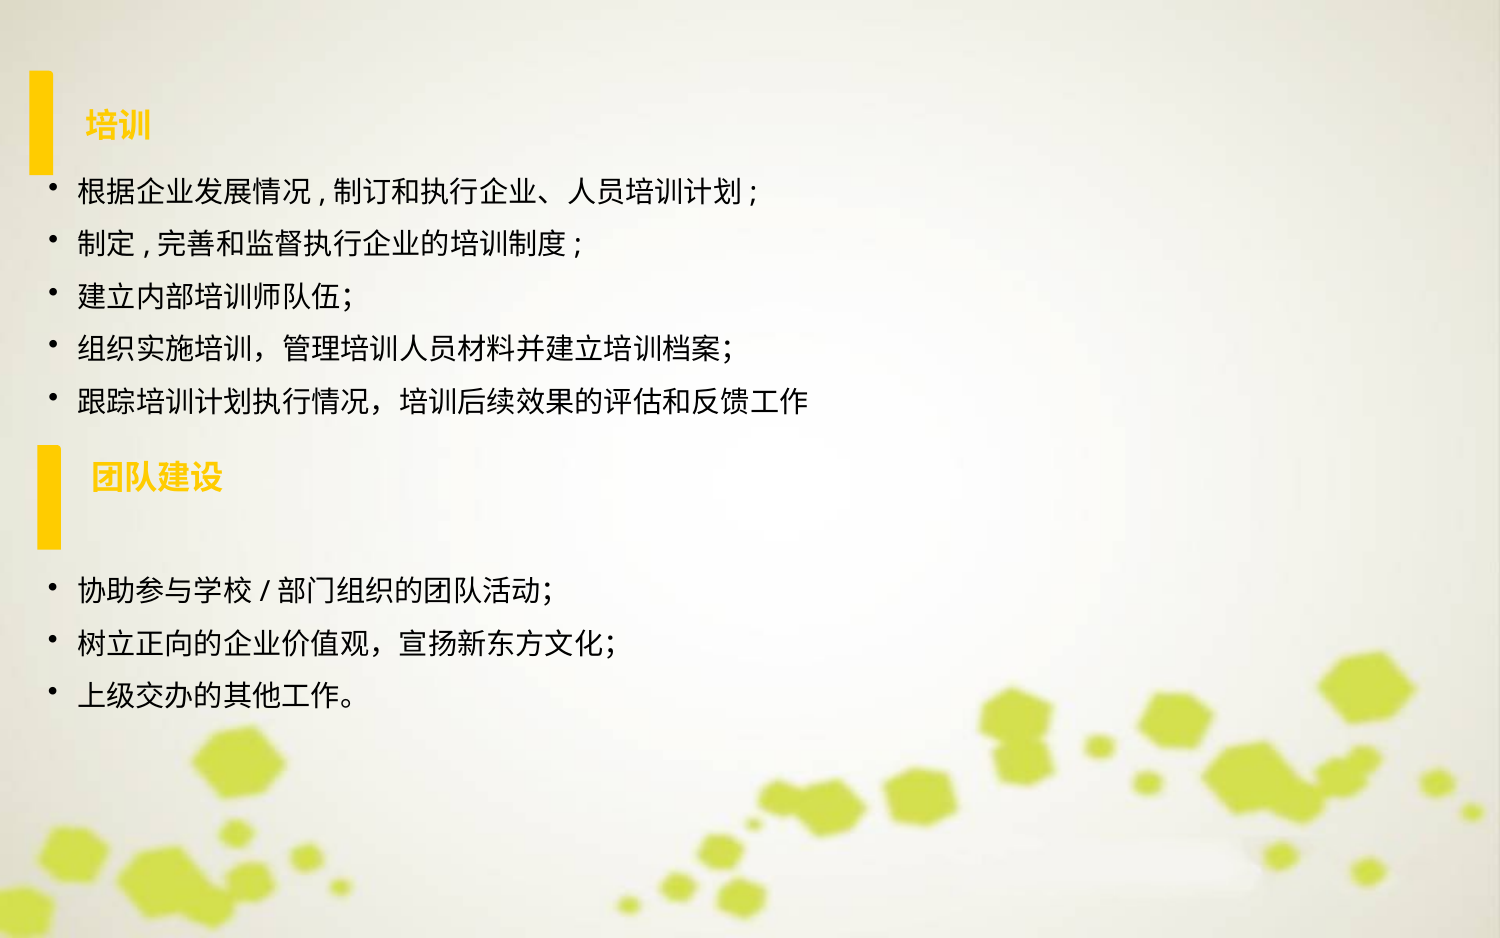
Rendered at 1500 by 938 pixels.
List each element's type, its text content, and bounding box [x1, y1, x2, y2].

picture [0, 0, 1500, 938]
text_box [36, 444, 1011, 550]
text_box 协助参与学校/部门组织的团队活动； 树立正向的企业价值观，宣扬新东方文化； 上级交办的其他工作。 [33, 556, 926, 720]
text_box 根据企业发展情况,制订和执行企业、人员培训计划; 制定,完善和监督执行企业的培训制度; 建立内部培训师队伍； 组织实施培训，管理培训人员材料并建立培训档案； 跟踪培训计划执行情况，培训后续效果的评估和反馈工作 [33, 184, 926, 426]
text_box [29, 70, 987, 176]
